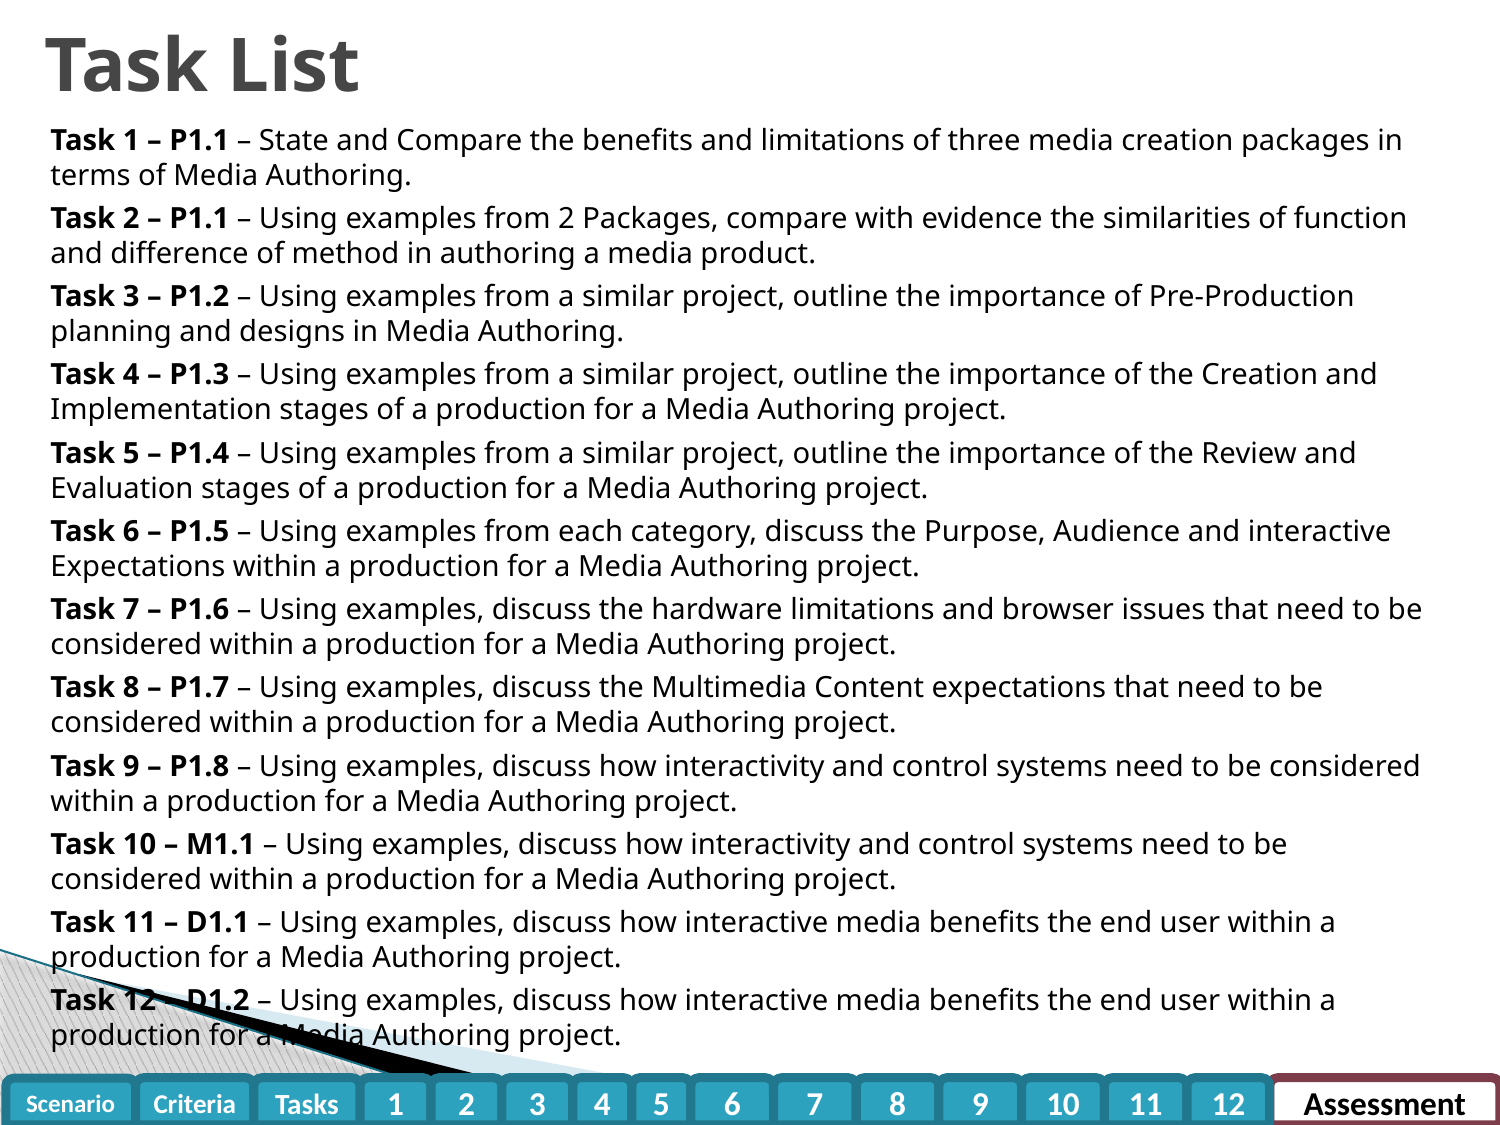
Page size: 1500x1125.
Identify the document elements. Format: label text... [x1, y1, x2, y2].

title Task List [29, 9, 1447, 114]
list Task 1 – P1.1 – State and Compare the benefits and limitations of three media creation packages in terms of Media Authoring. Task 2 – P1.1 – Using examples from 2 Packages, compare with evidence the similarities of function and difference of method in authoring a media product. Task 3 – P1.2 – Using examples from a similar project, outline the importance of Pre-Production planning and designs in Media Authoring. Task 4 – P1.3 – Using examples from a similar project, outline the importance of the Creation and Implementation stages of a production for a Media Authoring project. Task 5 – P1.4 – Using examples from a similar project, outline the importance of the Review and Evaluation stages of a production for a Media Authoring project. Task 6 – P1.5 – Using examples from each category, discuss the Purpose, Audience and interactive Expectations within a production for a Media Authoring project. Task 7 – P1.6 – Using examples, discuss the hardware limitations and browser issues that need to be considered within a production for a Media Authoring project. Task 8 – P1.7 – Using examples, discuss the Multimedia Content expectations that need to be considered within a production for a Media Authoring project. Task 9 – P1.8 – Using examples, discuss how interactivity and control systems need to be considered within a production for a Media Authoring project. Task 10 – M1.1 – Using examples, discuss how interactivity and control systems need to be considered within a production for a Media Authoring project. Task 11 – D1.1 – Using examples, discuss how interactive media benefits the end user within a production for a Media Authoring project. Task 12 – D1.2 – Using examples, discuss how interactive media benefits the end user within a production for a Media Authoring project. [17, 113, 1459, 1000]
